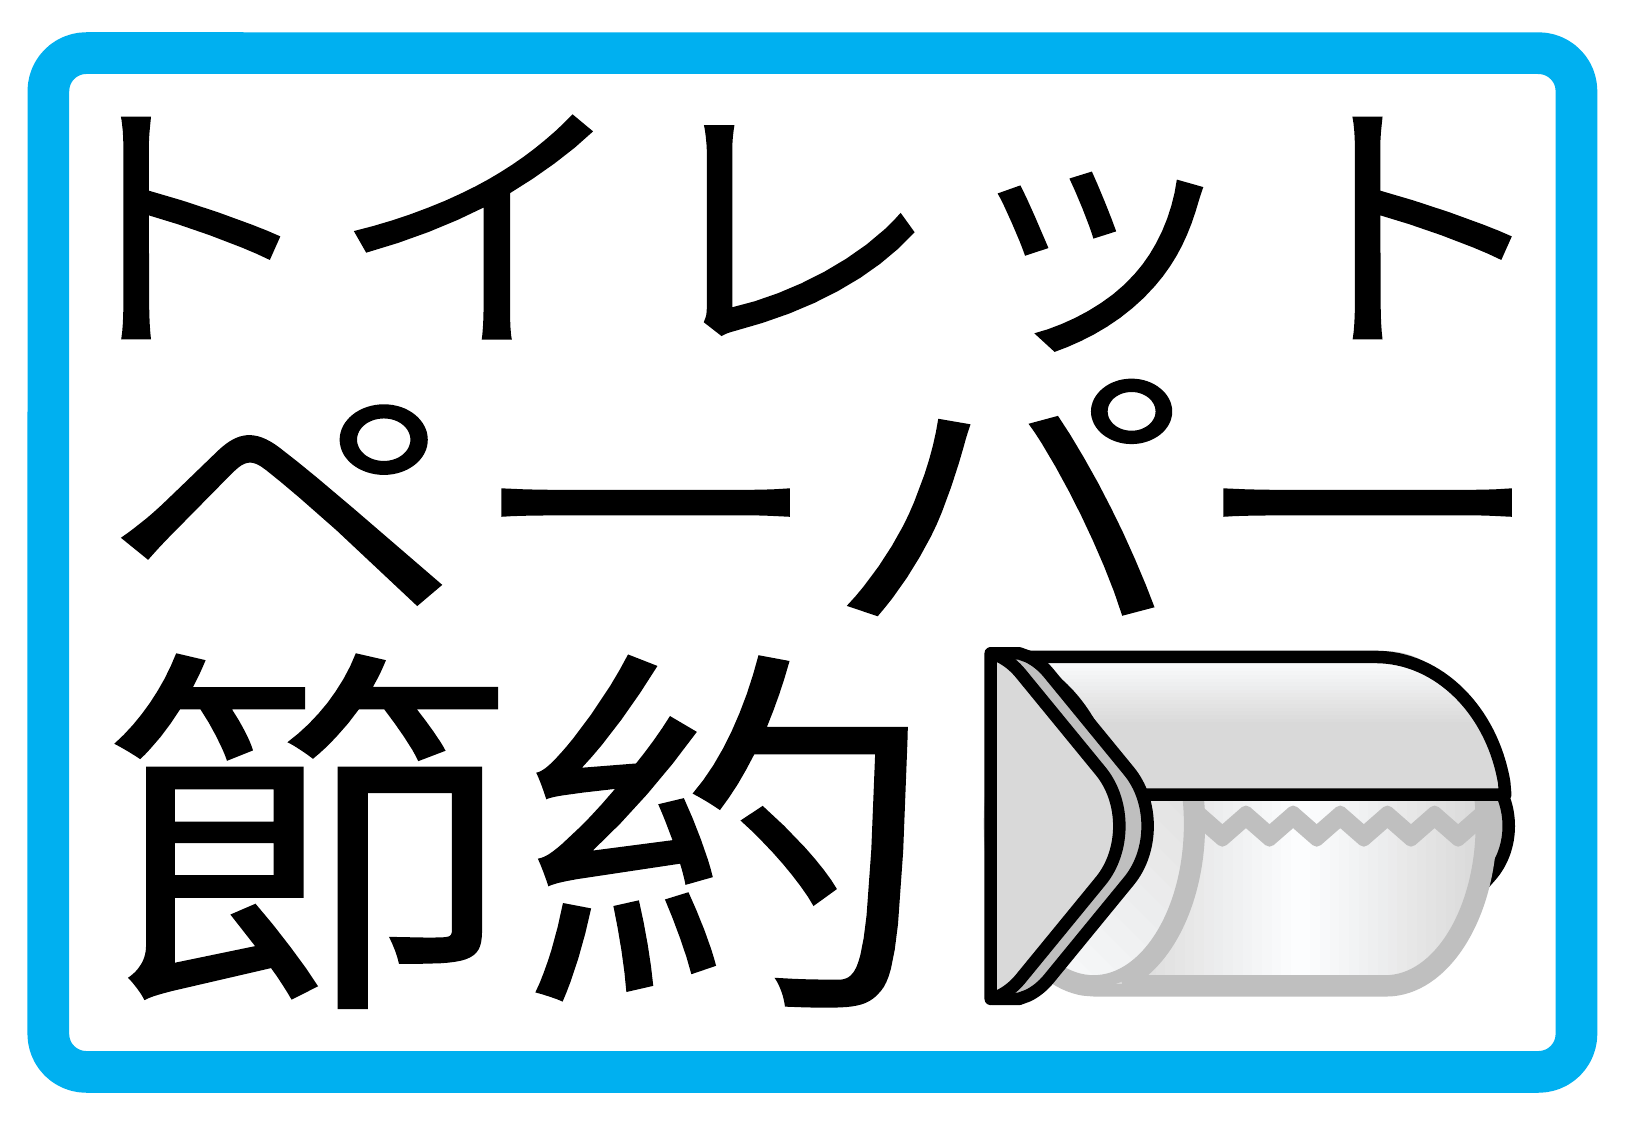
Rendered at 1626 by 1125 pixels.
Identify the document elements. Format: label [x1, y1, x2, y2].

text_box [46, 50, 1579, 1075]
text_box [113, 113, 1513, 1010]
